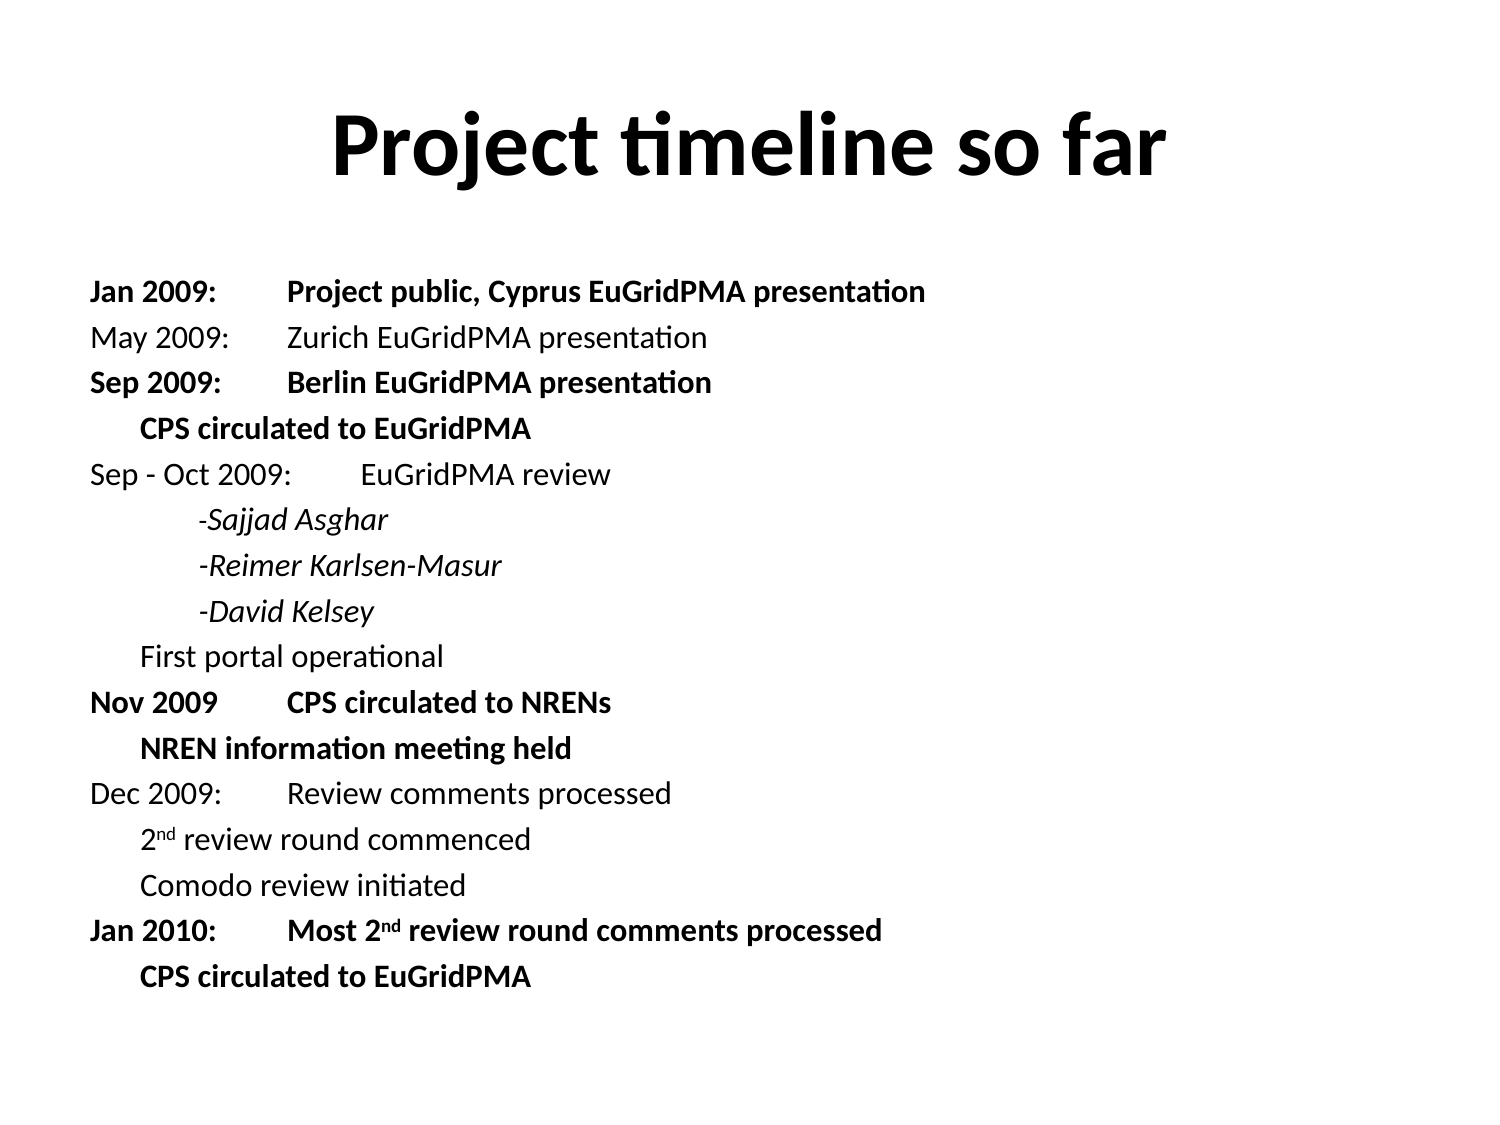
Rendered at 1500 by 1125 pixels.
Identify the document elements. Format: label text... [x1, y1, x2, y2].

title Project timeline so far [75, 45, 1425, 233]
list Jan 2009: Project public, Cyprus EuGridPMA presentation May 2009: Zurich EuGridPMA presentation Sep 2009: Berlin EuGridPMA presentation CPS circulated to EuGridPMA Sep - Oct 2009: EuGridPMA review -Sajjad Asghar -Reimer Karlsen-Masur -David Kelsey First portal operational Nov 2009 CPS circulated to NRENs NREN information meeting held Dec 2009: Review comments processed 2nd review round commenced Comodo review initiated Jan 2010: Most 2nd review round comments processed CPS circulated to EuGridPMA [75, 262, 1425, 1005]
